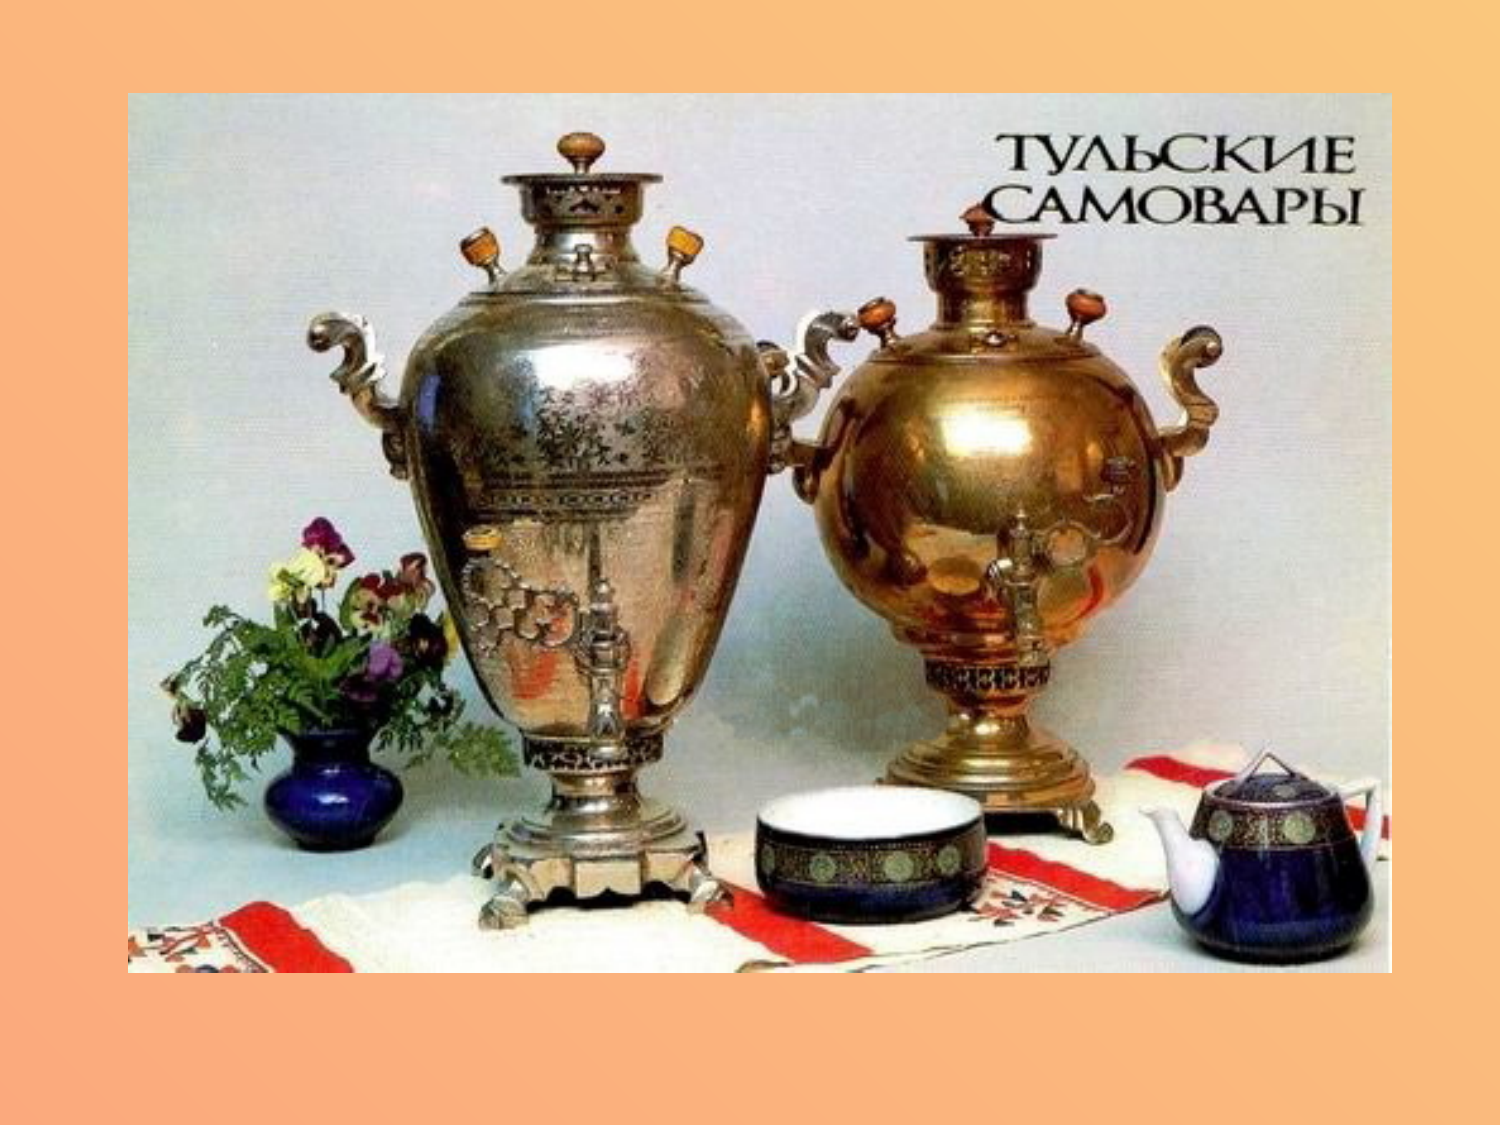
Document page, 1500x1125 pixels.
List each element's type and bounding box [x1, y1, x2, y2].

list [128, 93, 1392, 973]
